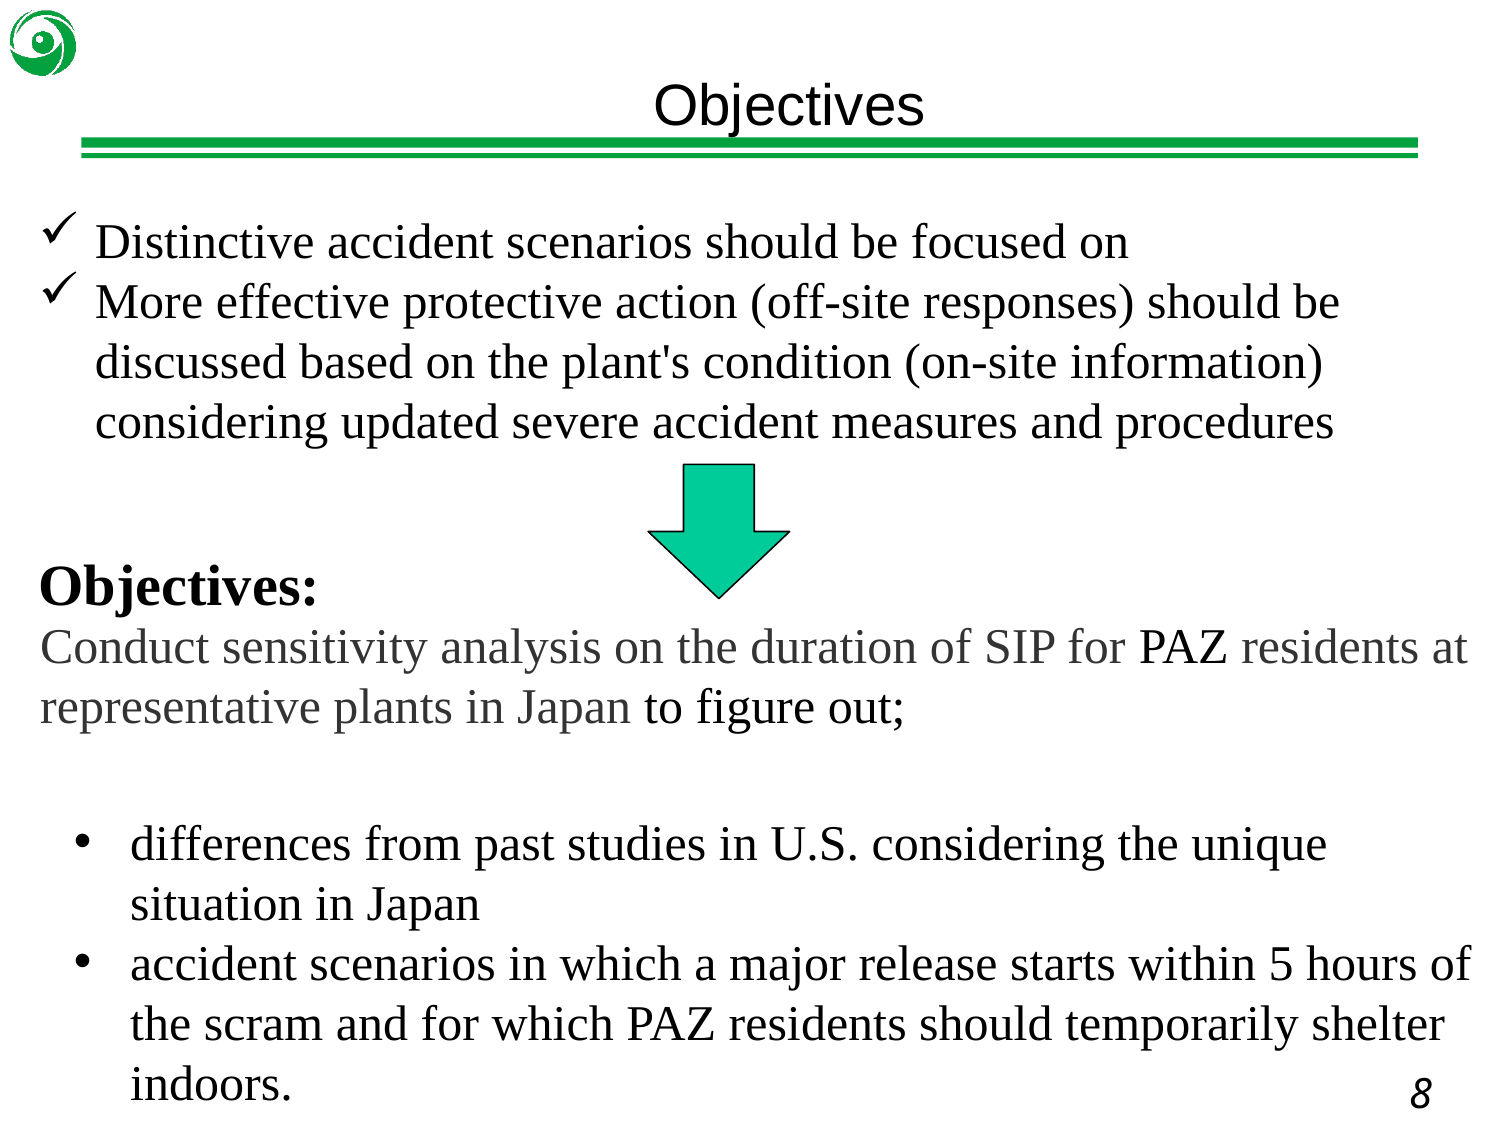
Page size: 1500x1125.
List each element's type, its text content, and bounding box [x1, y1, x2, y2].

title Objectives [48, 49, 1500, 145]
text_box Distinctive accident scenarios should be focused on More effective protective action (off-site responses) should be discussed based on the plant's condition (on-site information) considering updated severe accident measures and procedures [23, 200, 1461, 516]
text_box Objectives: [23, 539, 529, 625]
text_box Conduct sensitivity analysis on the duration of SIP for PAZ residents at representative plants in Japan to figure out; [25, 605, 1500, 741]
picture [0, 0, 88, 88]
text_box [0, 674, 281, 792]
text_box differences from past studies in U.S. considering the unique situation in Japan accident scenarios in which a major release starts within 5 hours of the scram and for which PAZ residents should temporarily shelter indoors. [59, 802, 1500, 1118]
text_box [648, 464, 790, 599]
